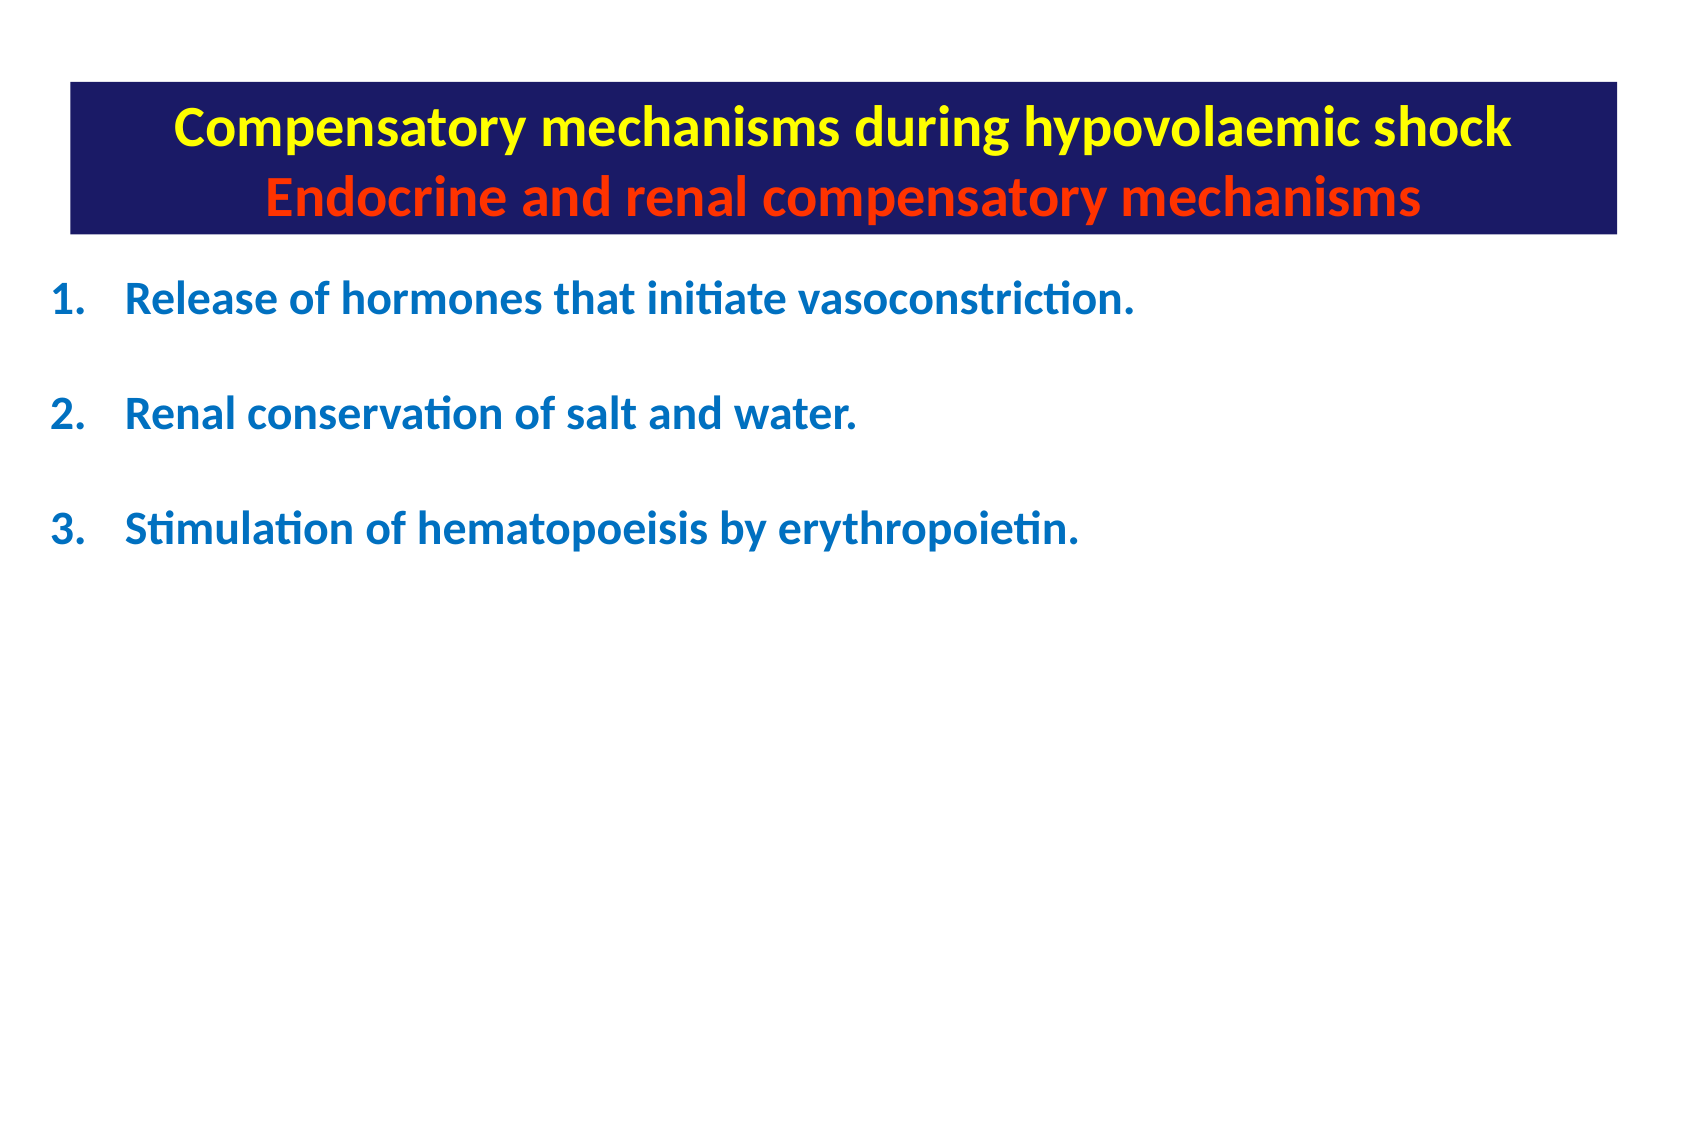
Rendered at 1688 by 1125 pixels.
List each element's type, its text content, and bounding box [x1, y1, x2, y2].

text_box Compensatory mechanisms during hypovolaemic shock Endocrine and renal compensatory mechanisms [70, 81, 1618, 235]
text_box Release of hormones that initiate vasoconstriction. Renal conservation of salt and water. Stimulation of hematopoeisis by erythropoietin. [35, 259, 1641, 734]
